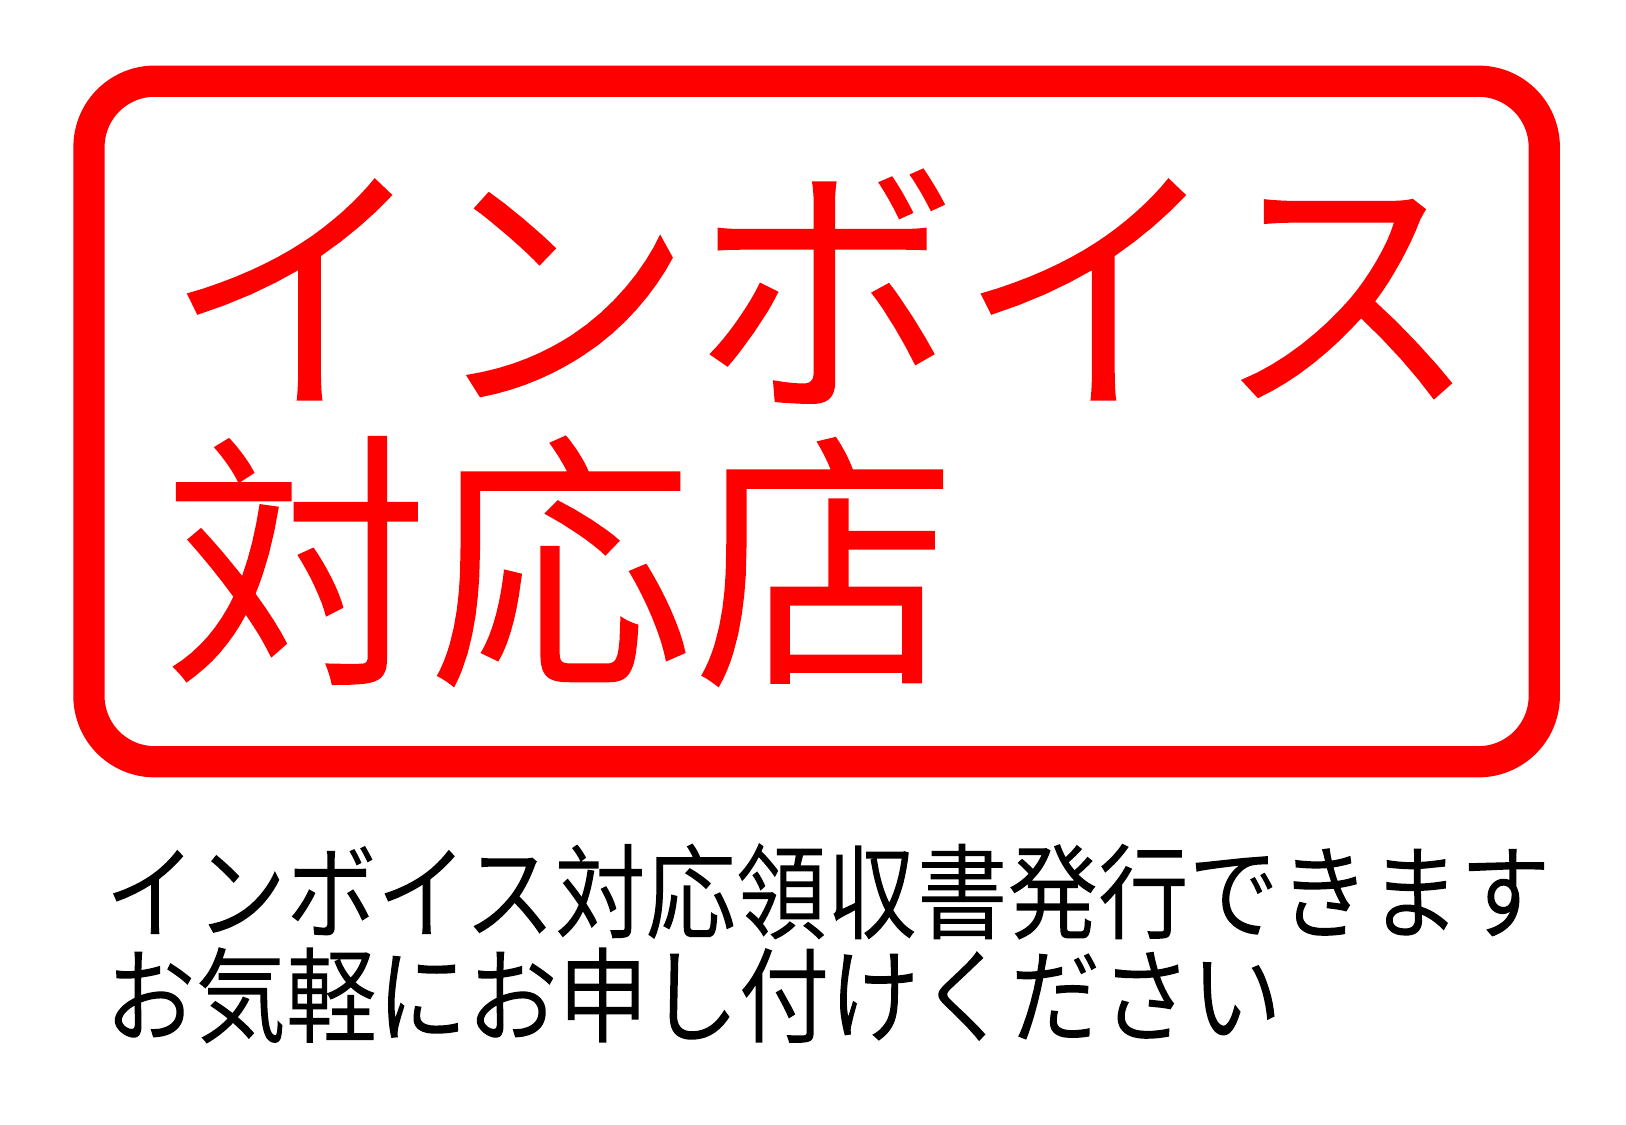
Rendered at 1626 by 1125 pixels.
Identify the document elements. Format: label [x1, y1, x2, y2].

text_box [86, 79, 1547, 764]
